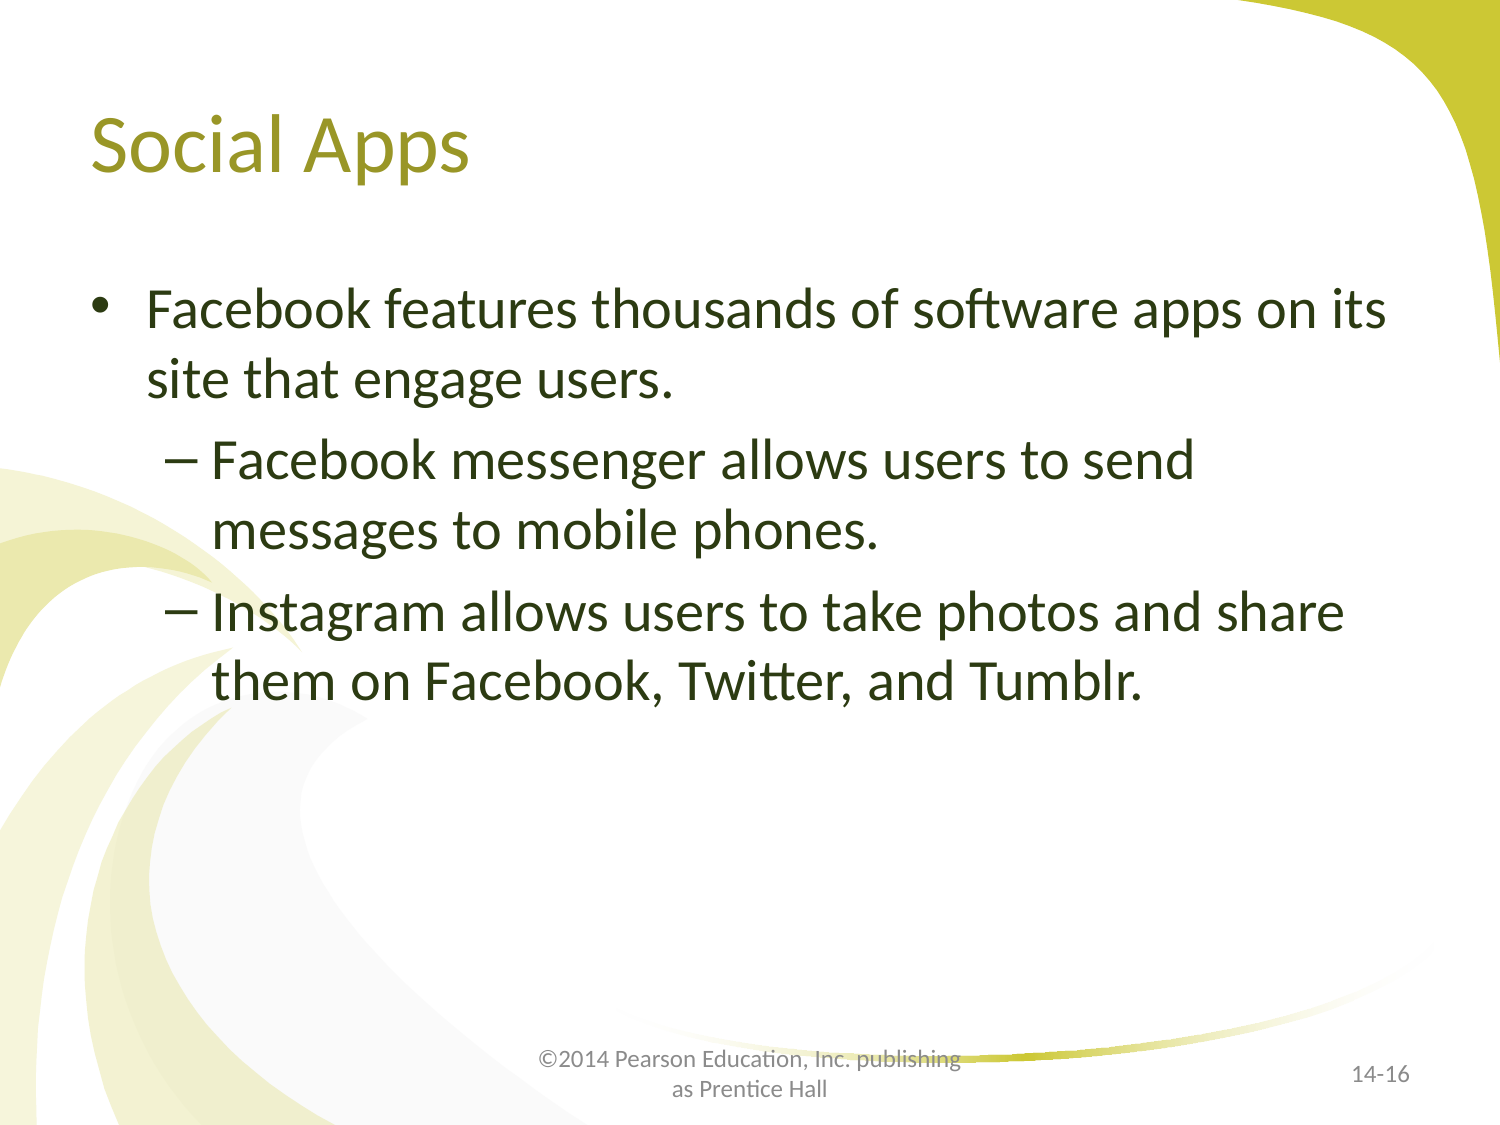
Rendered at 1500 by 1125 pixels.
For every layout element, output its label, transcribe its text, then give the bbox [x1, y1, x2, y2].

list Facebook features thousands of software apps on its site that engage users. Facebook messenger allows users to send messages to mobile phones. Instagram allows users to take photos and share them on Facebook, Twitter, and Tumblr. [75, 262, 1425, 1005]
footer ©2014 Pearson Education, Inc. publishing as Prentice Hall [512, 1042, 988, 1103]
title Social Apps [75, 45, 1425, 233]
slide_number 14-16 [1074, 1042, 1425, 1103]
